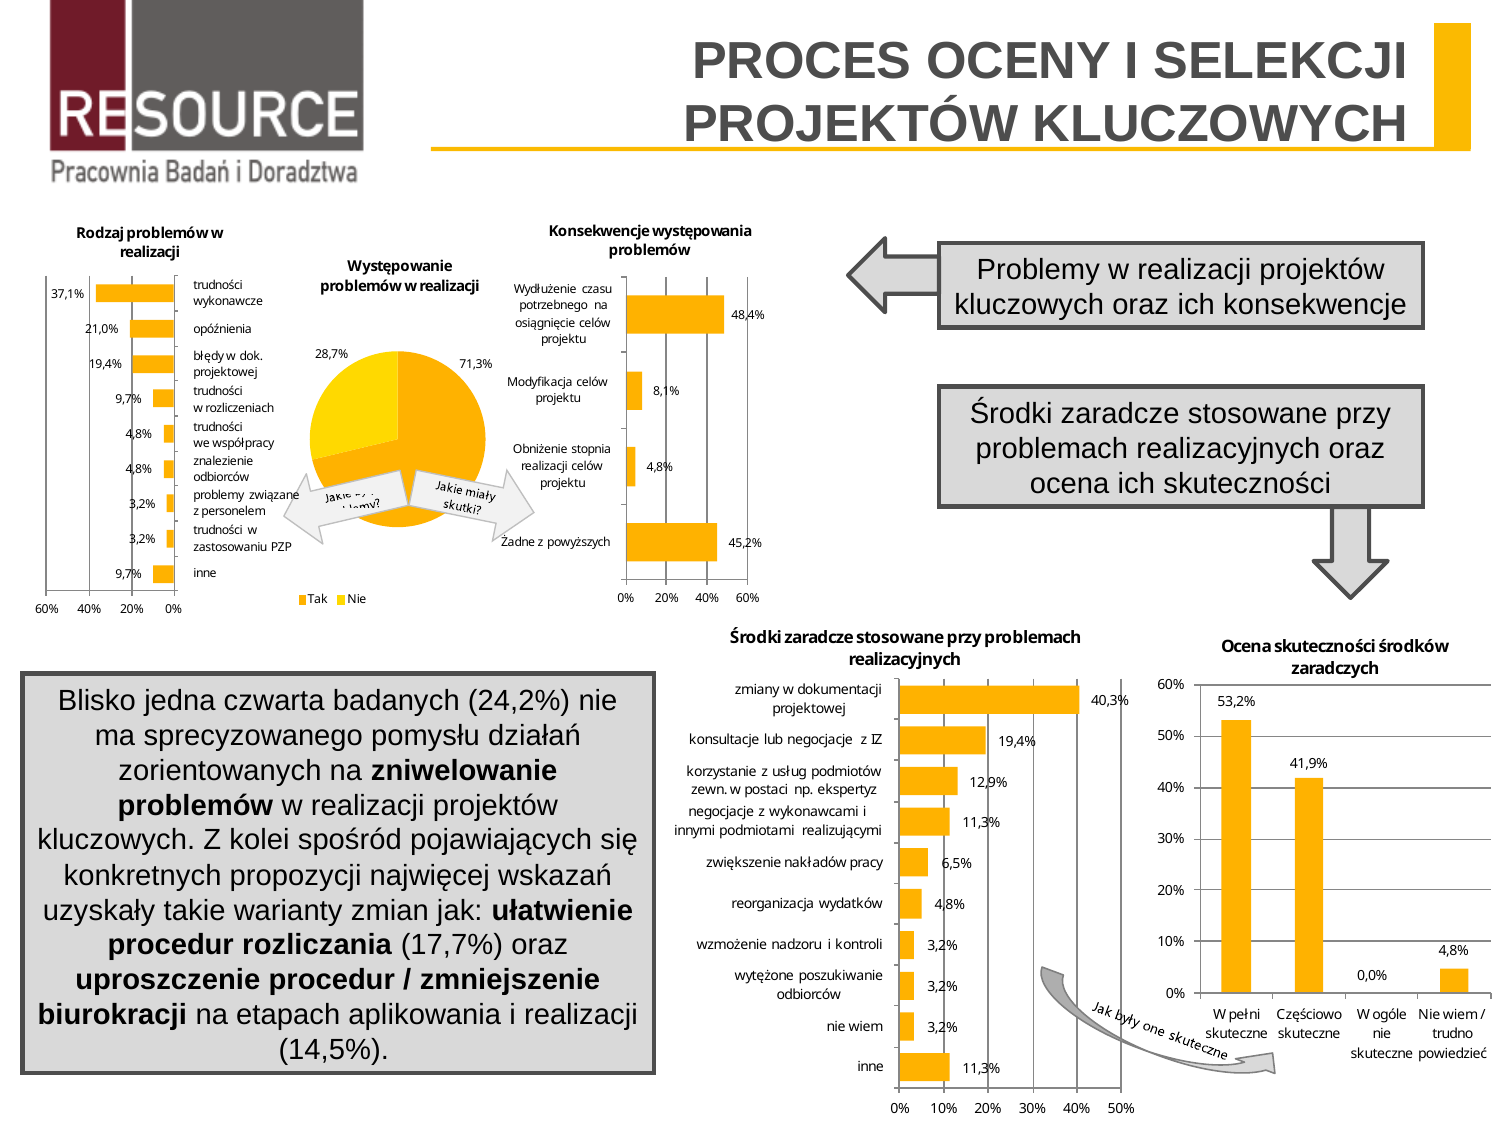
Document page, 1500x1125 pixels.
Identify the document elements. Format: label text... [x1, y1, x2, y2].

text_box [1311, 507, 1390, 601]
text_box [845, 236, 942, 315]
text_box Problemy w realizacji projektów kluczowych oraz ich konsekwencje [938, 242, 1424, 328]
text_box PROCES OCENY I SELEKCJI PROJEKTÓW KLUCZOWYCH [454, 19, 1424, 114]
text_box [377, 7, 1424, 102]
text_box Środki zaradcze stosowane przy problemach realizacyjnych oraz ocena ich skuteczności [938, 386, 1424, 507]
text_box [1435, 23, 1471, 148]
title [40, 0, 373, 194]
text_box Blisko jedna czwarta badanych (24,2%) nie ma sprecyzowanego pomysłu działań zorientowanych na zniwelowanie problemów w realizacji projektów kluczowych. Z kolei spośród pojawiających się konkretnych propozycji najwięcej wskazań uzyskały takie warianty zmian jak: ułatwienie procedur rozliczania (17,7%) oraz uproszczenie procedur / zmniejszenie biurokracji na etapach aplikowania i realizacji (14,5%). [22, 673, 650, 1073]
picture [21, 207, 1499, 1125]
